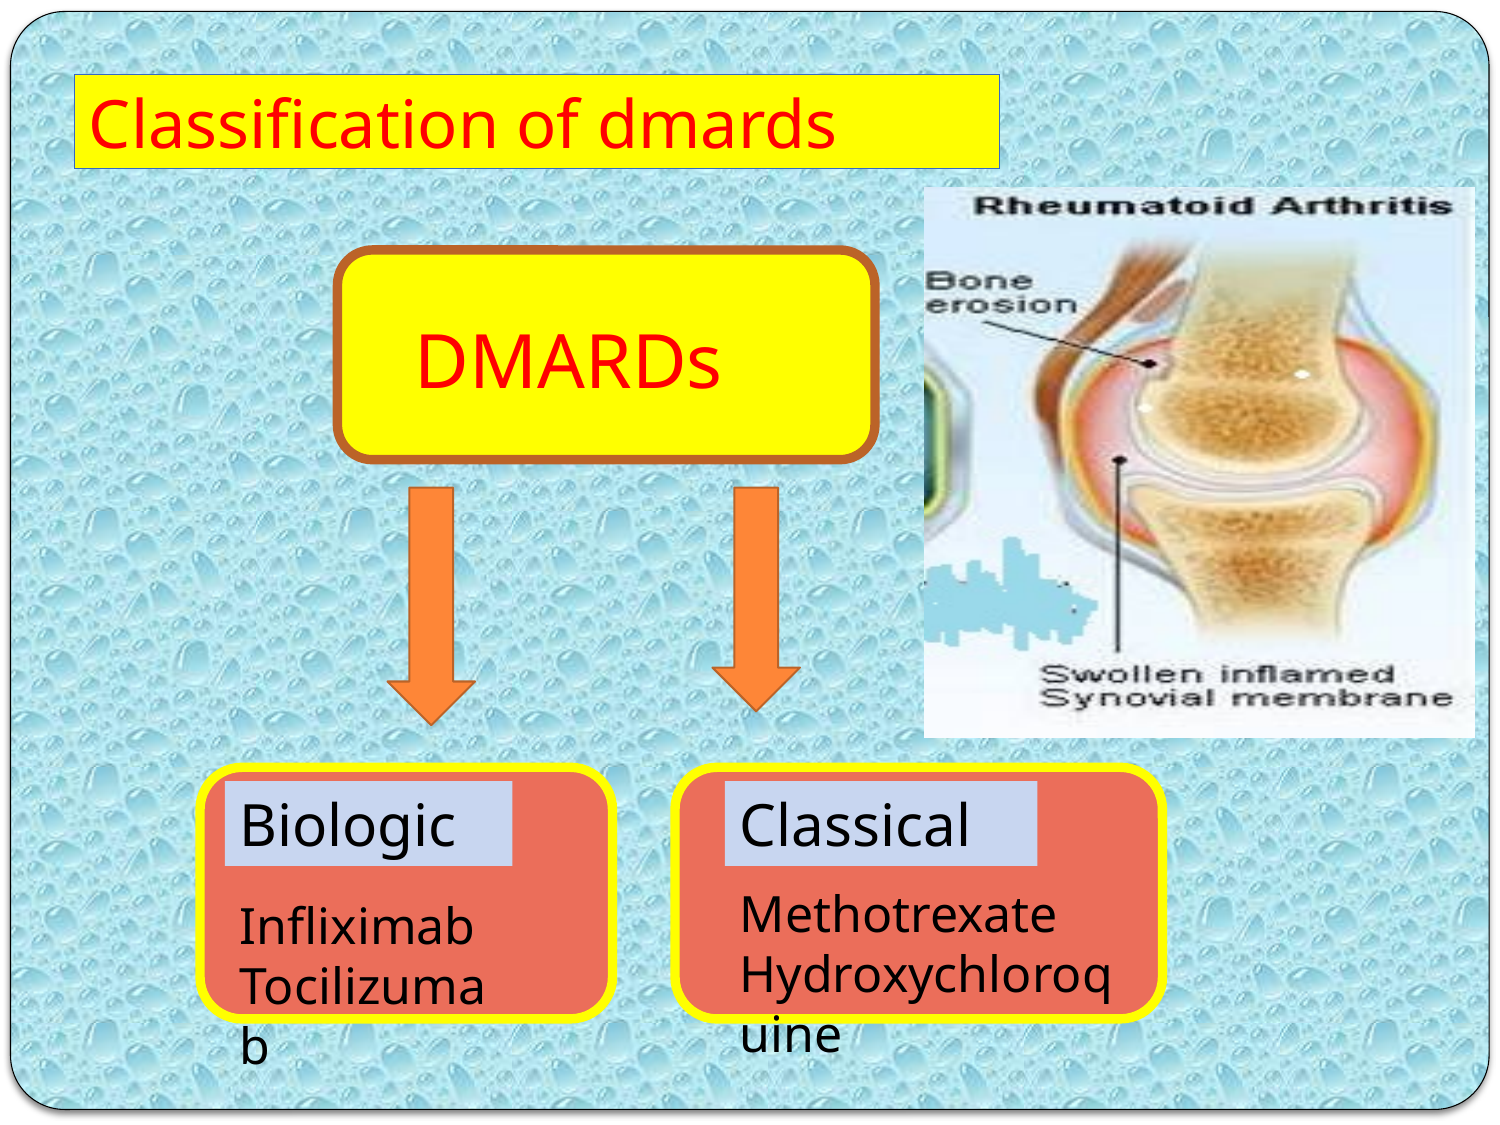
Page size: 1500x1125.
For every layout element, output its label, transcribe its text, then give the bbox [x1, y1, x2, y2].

picture [12, 12, 1488, 1108]
text_box Classification of dmards [74, 74, 1000, 169]
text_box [199, 249, 1163, 1076]
